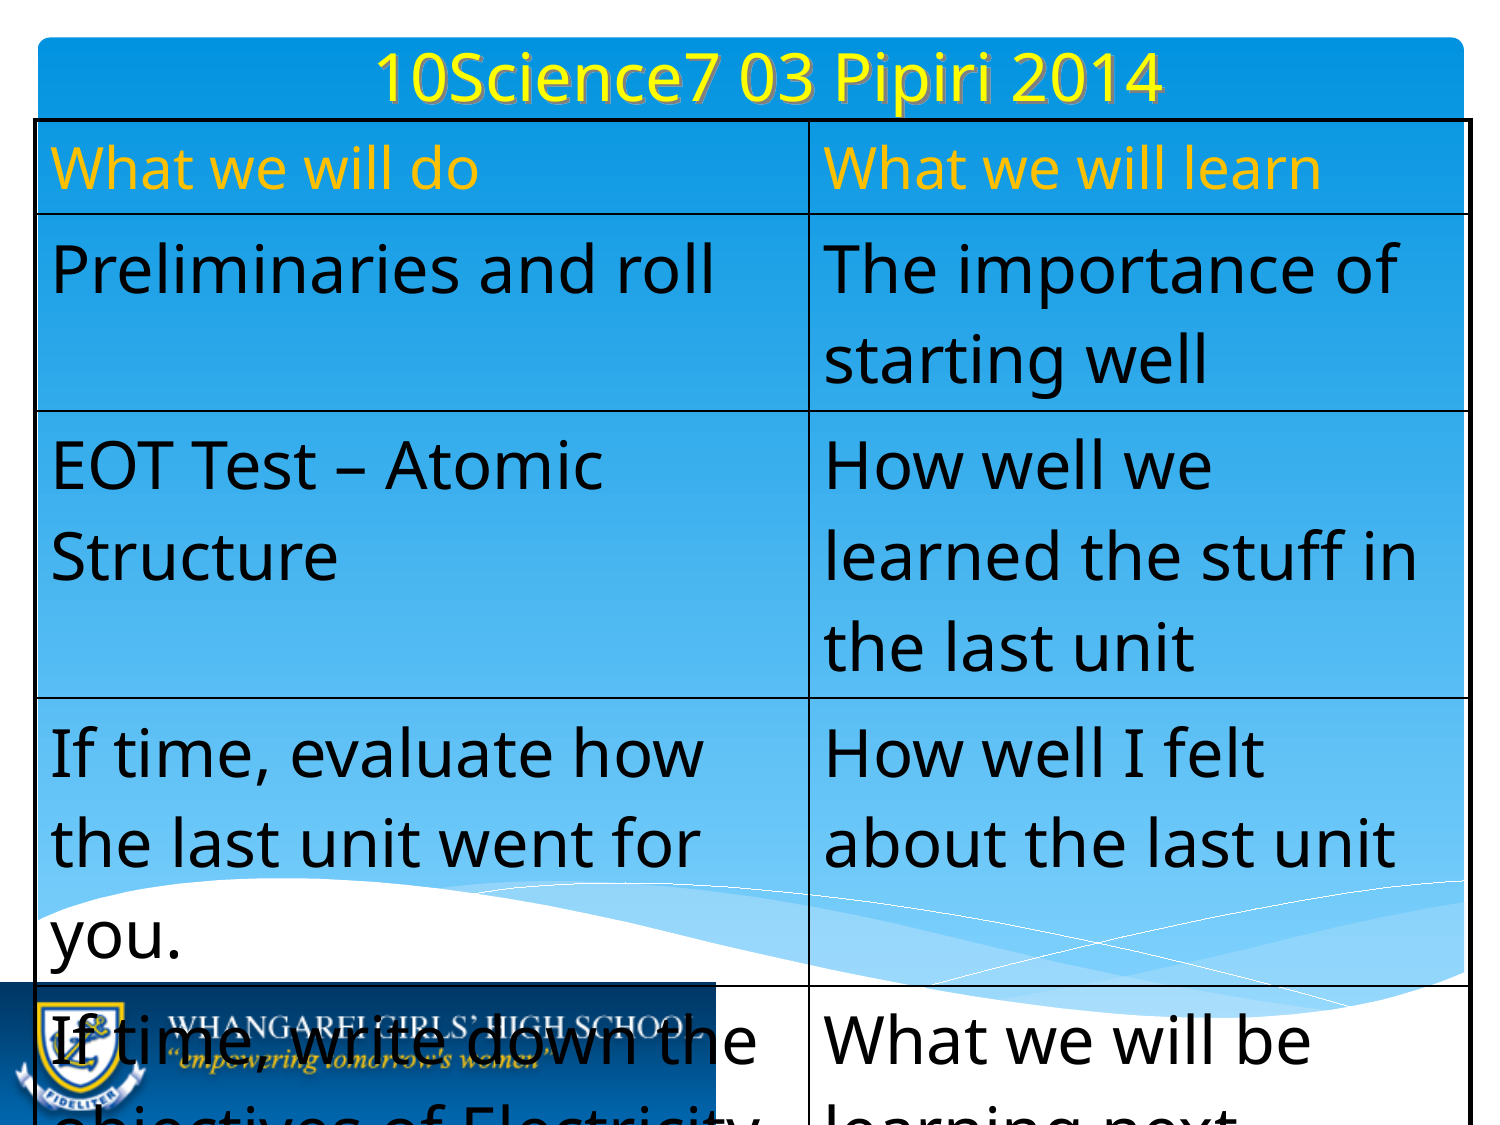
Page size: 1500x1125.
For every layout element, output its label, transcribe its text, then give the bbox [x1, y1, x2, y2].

table_header What we will learn [810, 122, 1468, 213]
table_cell Preliminaries and roll [37, 215, 808, 410]
table_header What we will do [37, 122, 808, 213]
table_cell The importance of starting well [810, 215, 1468, 410]
table_cell What we will be learning next. [810, 987, 1468, 1125]
table_cell How well we learned the stuff in the last unit [810, 412, 1468, 697]
table_cell How well I felt about the last unit [810, 699, 1468, 985]
table_cell If time, write down the objectives of Electricity [720, 987, 808, 1125]
table_cell If time, evaluate how the last unit went for you. [37, 699, 808, 985]
picture [0, 982, 716, 1125]
text_box 10Science7 03 Pipiri 2014 [162, 24, 1375, 118]
table_cell EOT Test – Atomic Structure [37, 412, 808, 697]
